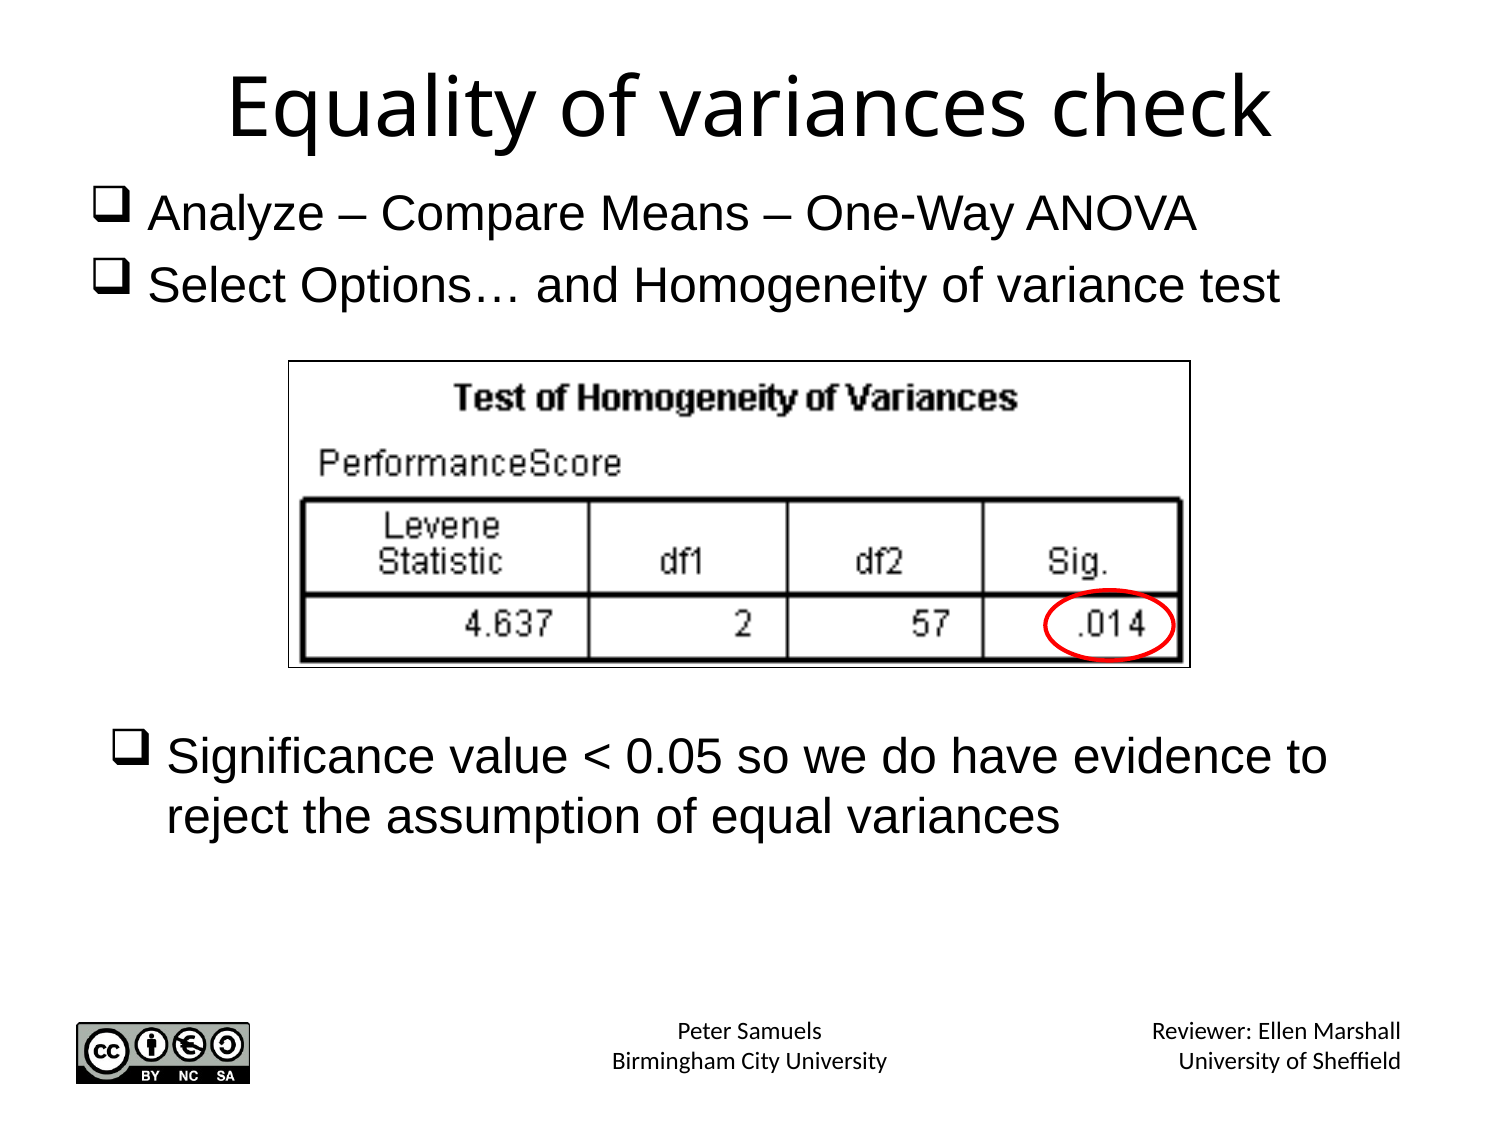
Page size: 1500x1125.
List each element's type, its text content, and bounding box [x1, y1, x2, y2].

picture [288, 361, 1190, 667]
text_box Peter Samuels Birmingham City University [549, 1007, 951, 1083]
title Equality of variances check [75, 45, 1425, 161]
picture [76, 1022, 251, 1084]
list Analyze – Compare Means – One-Way ANOVA Select Options… and Homogeneity of variance test [74, 172, 1416, 327]
text_box Significance value < 0.05 so we do have evidence to reject the assumption of equal variances [93, 715, 1412, 858]
text_box Reviewer: Ellen Marshall University of Sheffield [1038, 1007, 1417, 1083]
